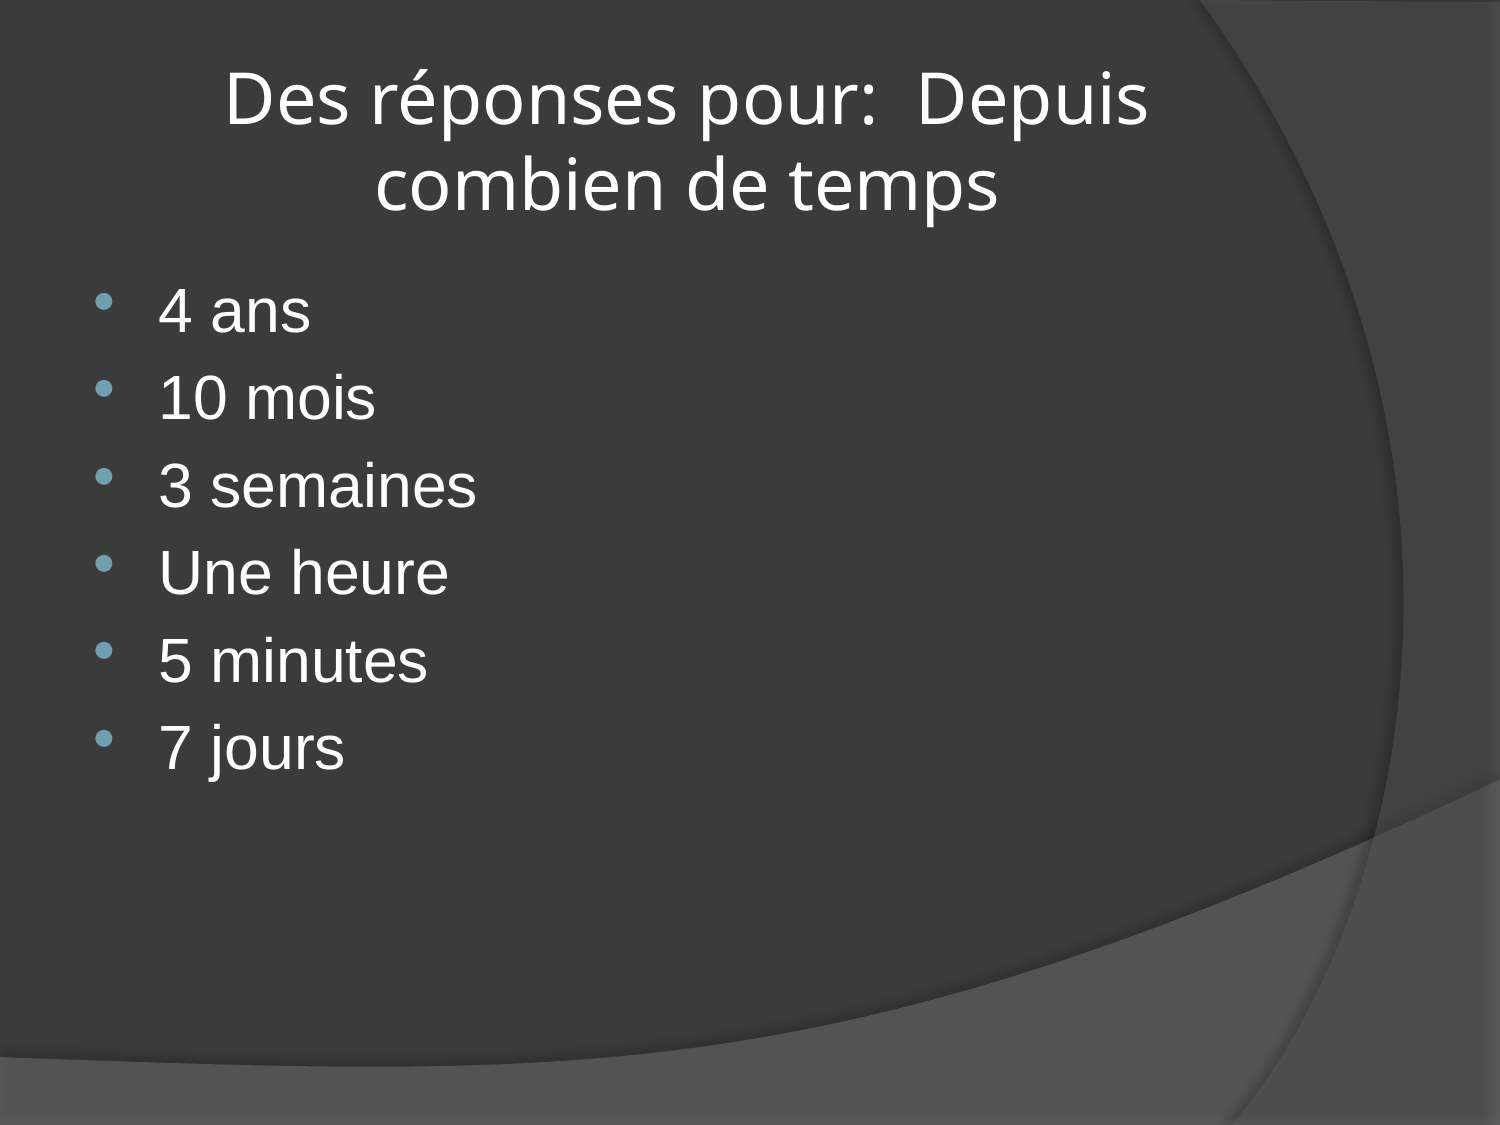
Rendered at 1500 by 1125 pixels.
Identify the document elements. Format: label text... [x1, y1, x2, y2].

list 4 ans 10 mois 3 semaines Une heure 5 minutes 7 jours [75, 262, 1300, 1005]
title Des réponses pour: Depuis combien de temps [75, 45, 1300, 233]
